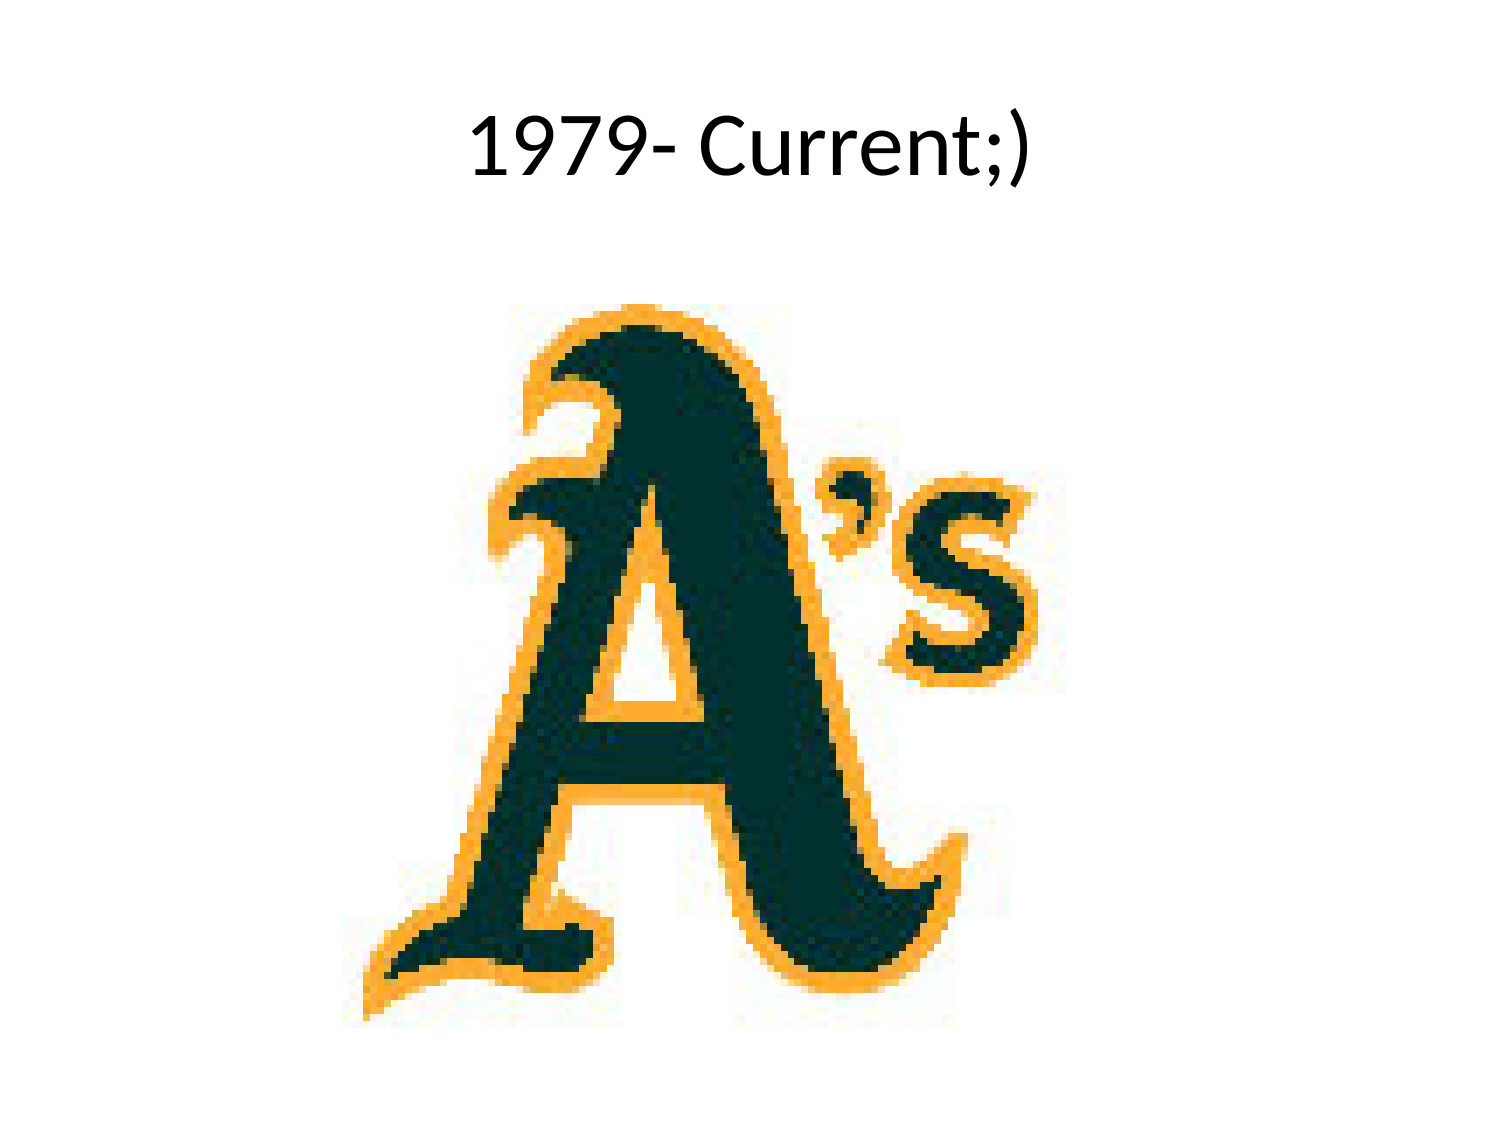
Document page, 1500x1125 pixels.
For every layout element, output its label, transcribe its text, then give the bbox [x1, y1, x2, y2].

title 1979- Current;) [75, 45, 1425, 233]
picture [287, 249, 1122, 1084]
